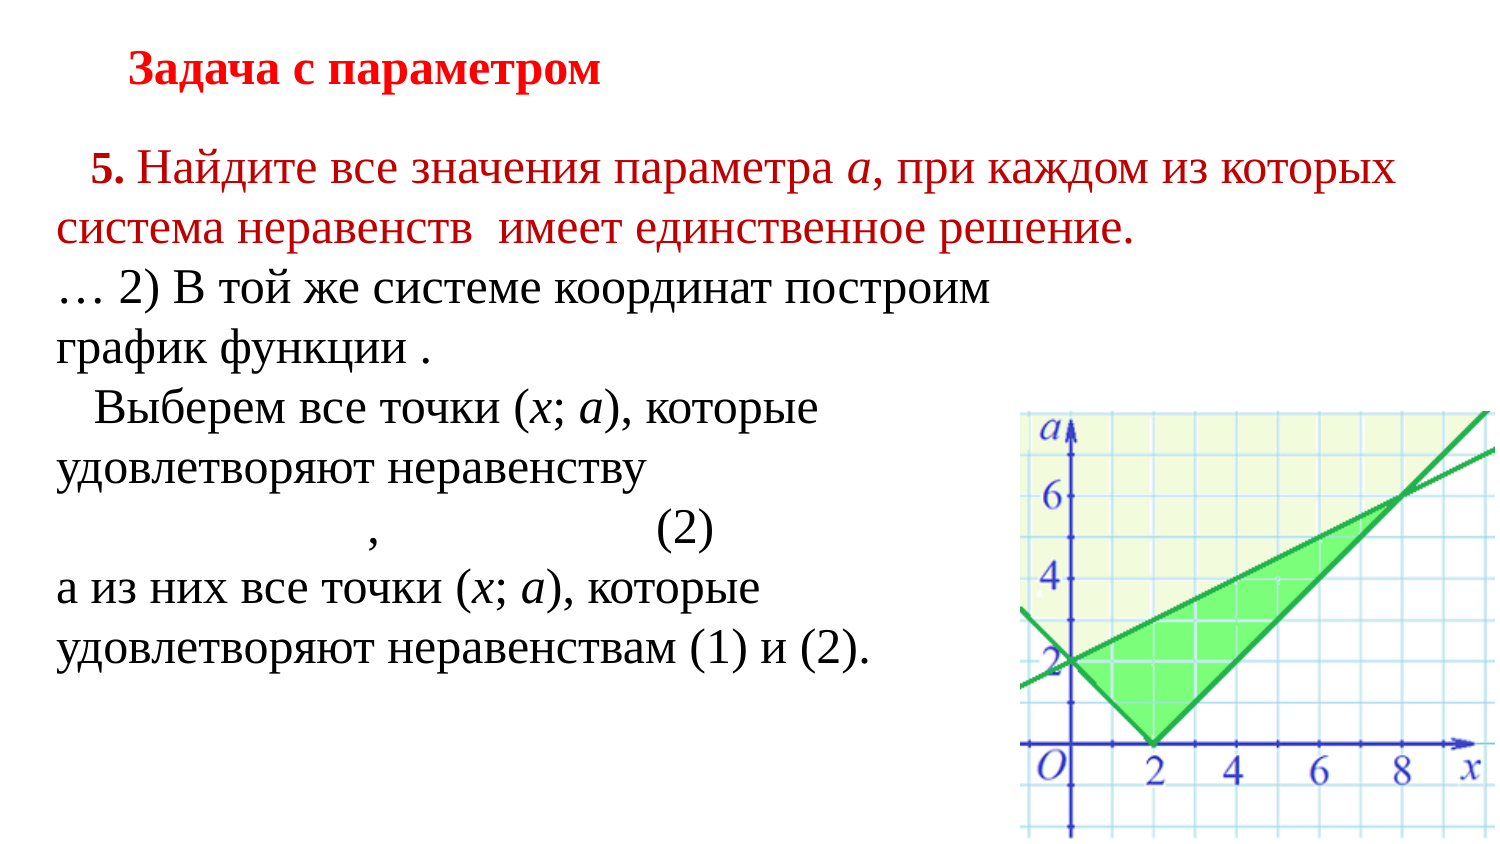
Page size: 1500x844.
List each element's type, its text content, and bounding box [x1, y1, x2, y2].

subtitle [41, 150, 1471, 800]
title Задача с параметром [112, 32, 1376, 103]
picture [1020, 411, 1495, 844]
